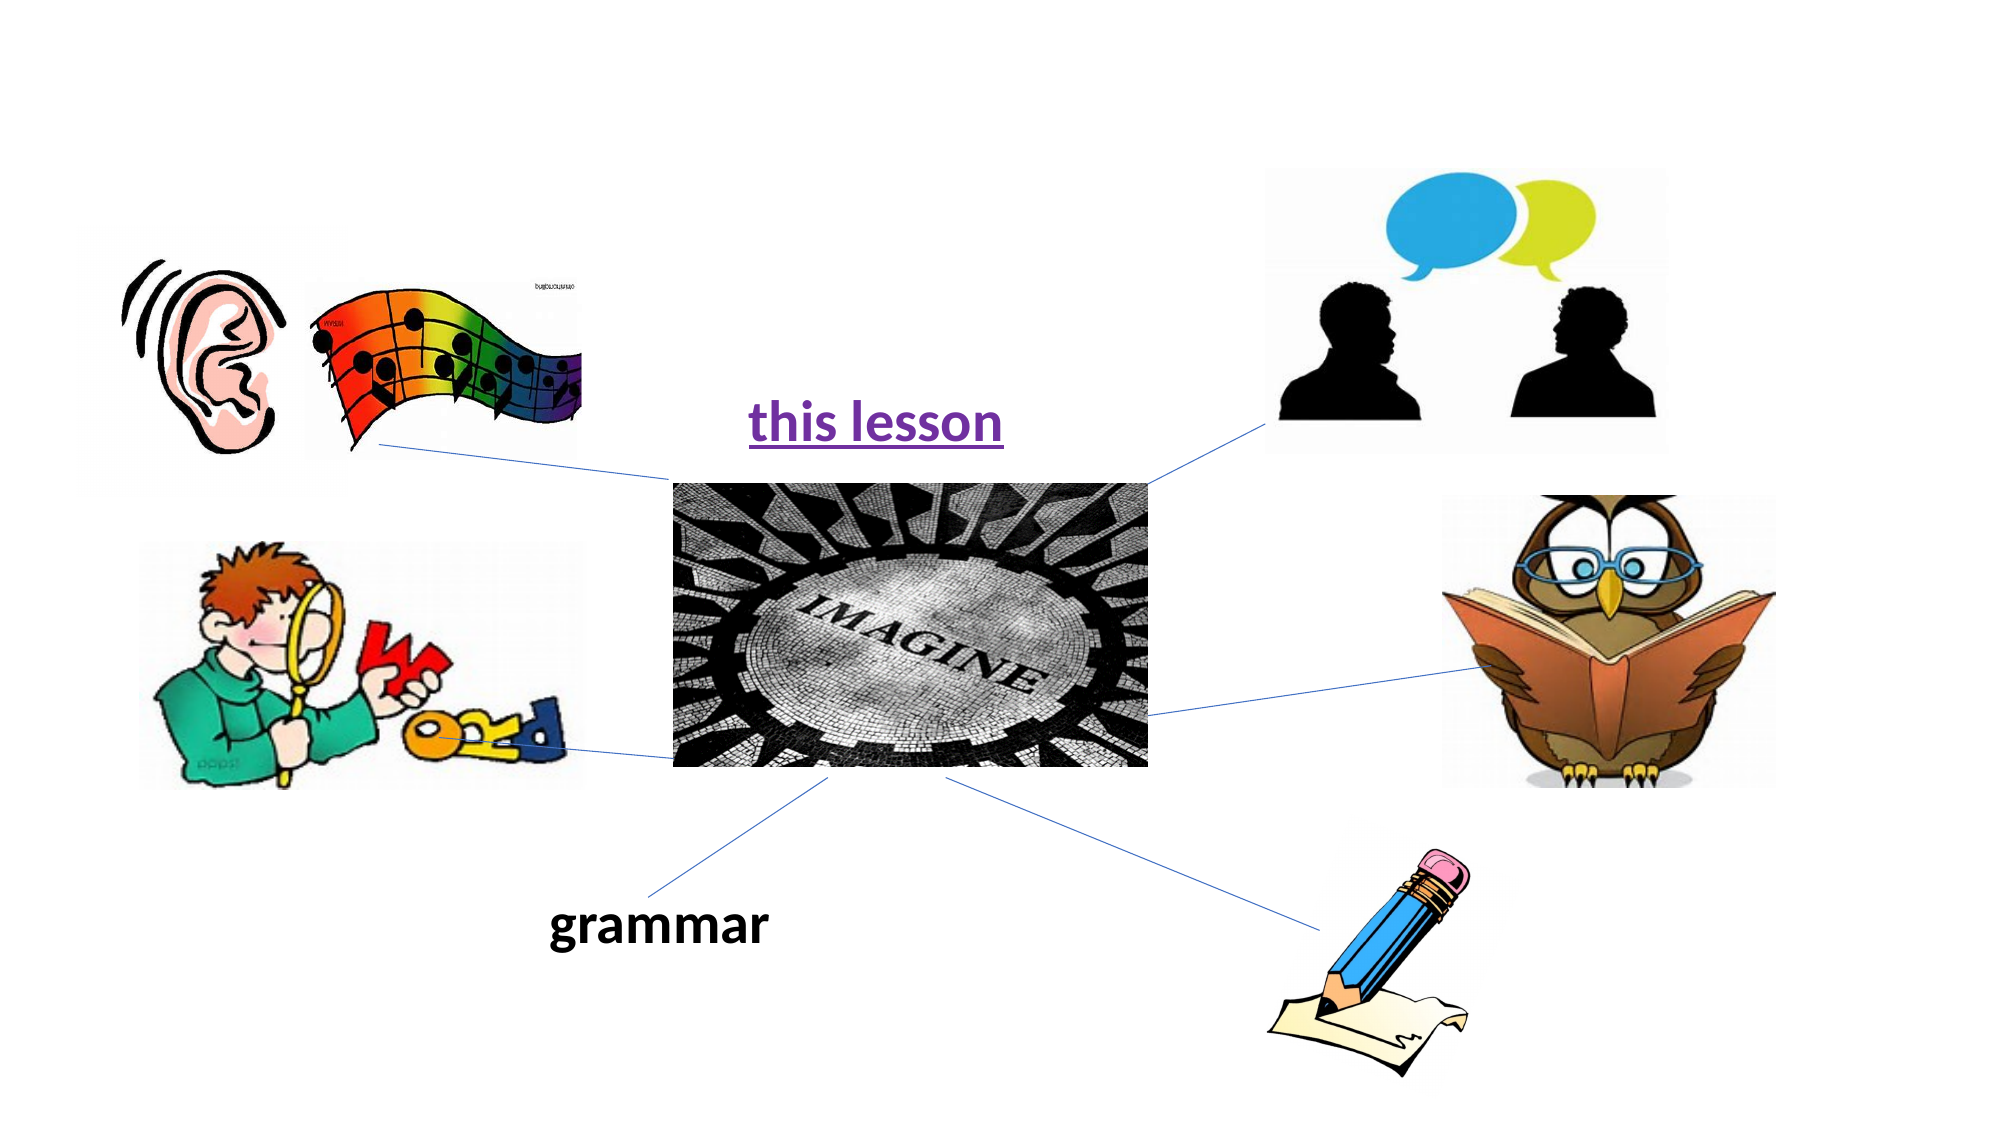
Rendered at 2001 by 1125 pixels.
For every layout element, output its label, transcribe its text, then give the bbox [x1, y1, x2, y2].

picture [1442, 495, 1776, 789]
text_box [378, 444, 669, 480]
picture [673, 483, 1148, 768]
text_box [945, 777, 1320, 931]
picture [139, 541, 587, 790]
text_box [1147, 665, 1492, 716]
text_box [648, 777, 828, 898]
list this lesson grammar [137, 299, 1863, 1014]
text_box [438, 737, 674, 759]
picture [76, 225, 582, 497]
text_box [1147, 423, 1266, 484]
picture [1266, 815, 1521, 1098]
picture [1265, 168, 1669, 454]
